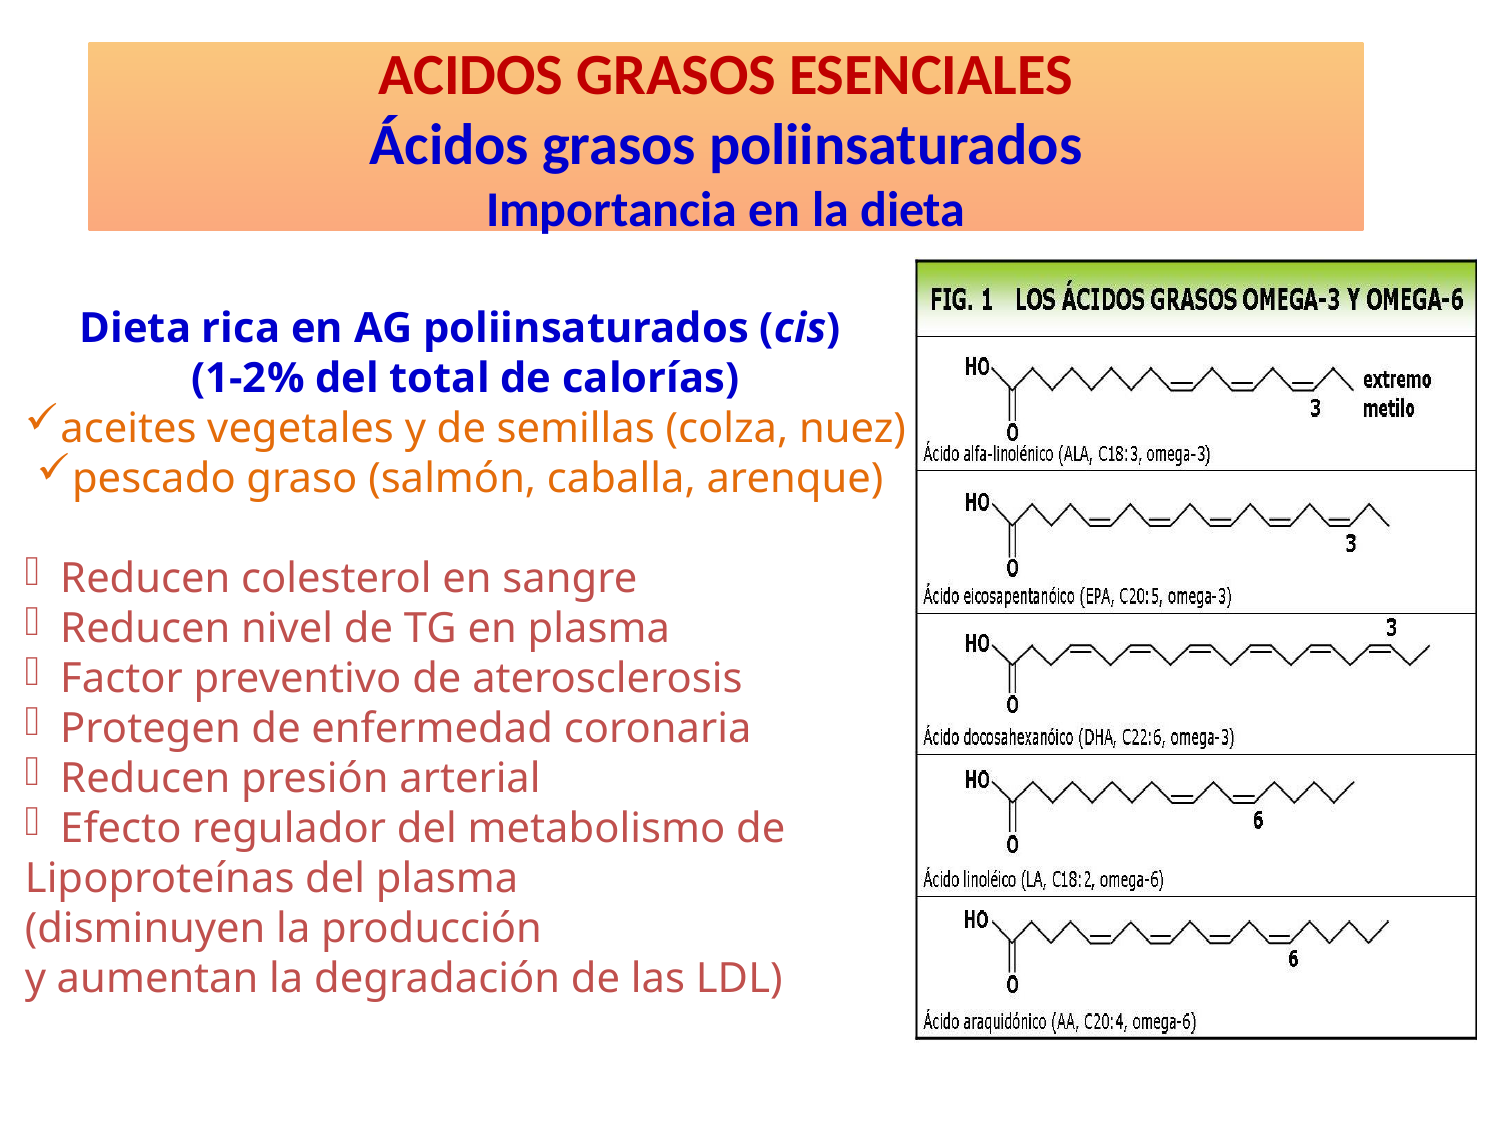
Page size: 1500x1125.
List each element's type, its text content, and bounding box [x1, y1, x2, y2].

text_box Dieta rica en AG poliinsaturados (cis) (1-2% del total de calorías) aceites vegetales y de semillas (colza, nuez) pescado graso (salmón, caballa, arenque) Reducen colesterol en sangre Reducen nivel de TG en plasma Factor preventivo de aterosclerosis Protegen de enfermedad coronaria Reducen presión arterial Efecto regulador del metabolismo de Lipoproteínas del plasma (disminuyen la producción y aumentan la degradación de las LDL) [10, 292, 908, 1008]
picture [913, 257, 1477, 1044]
title ACIDOS GRASOS ESENCIALES Ácidos grasos poliinsaturados Importancia en la dieta [88, 42, 1364, 231]
